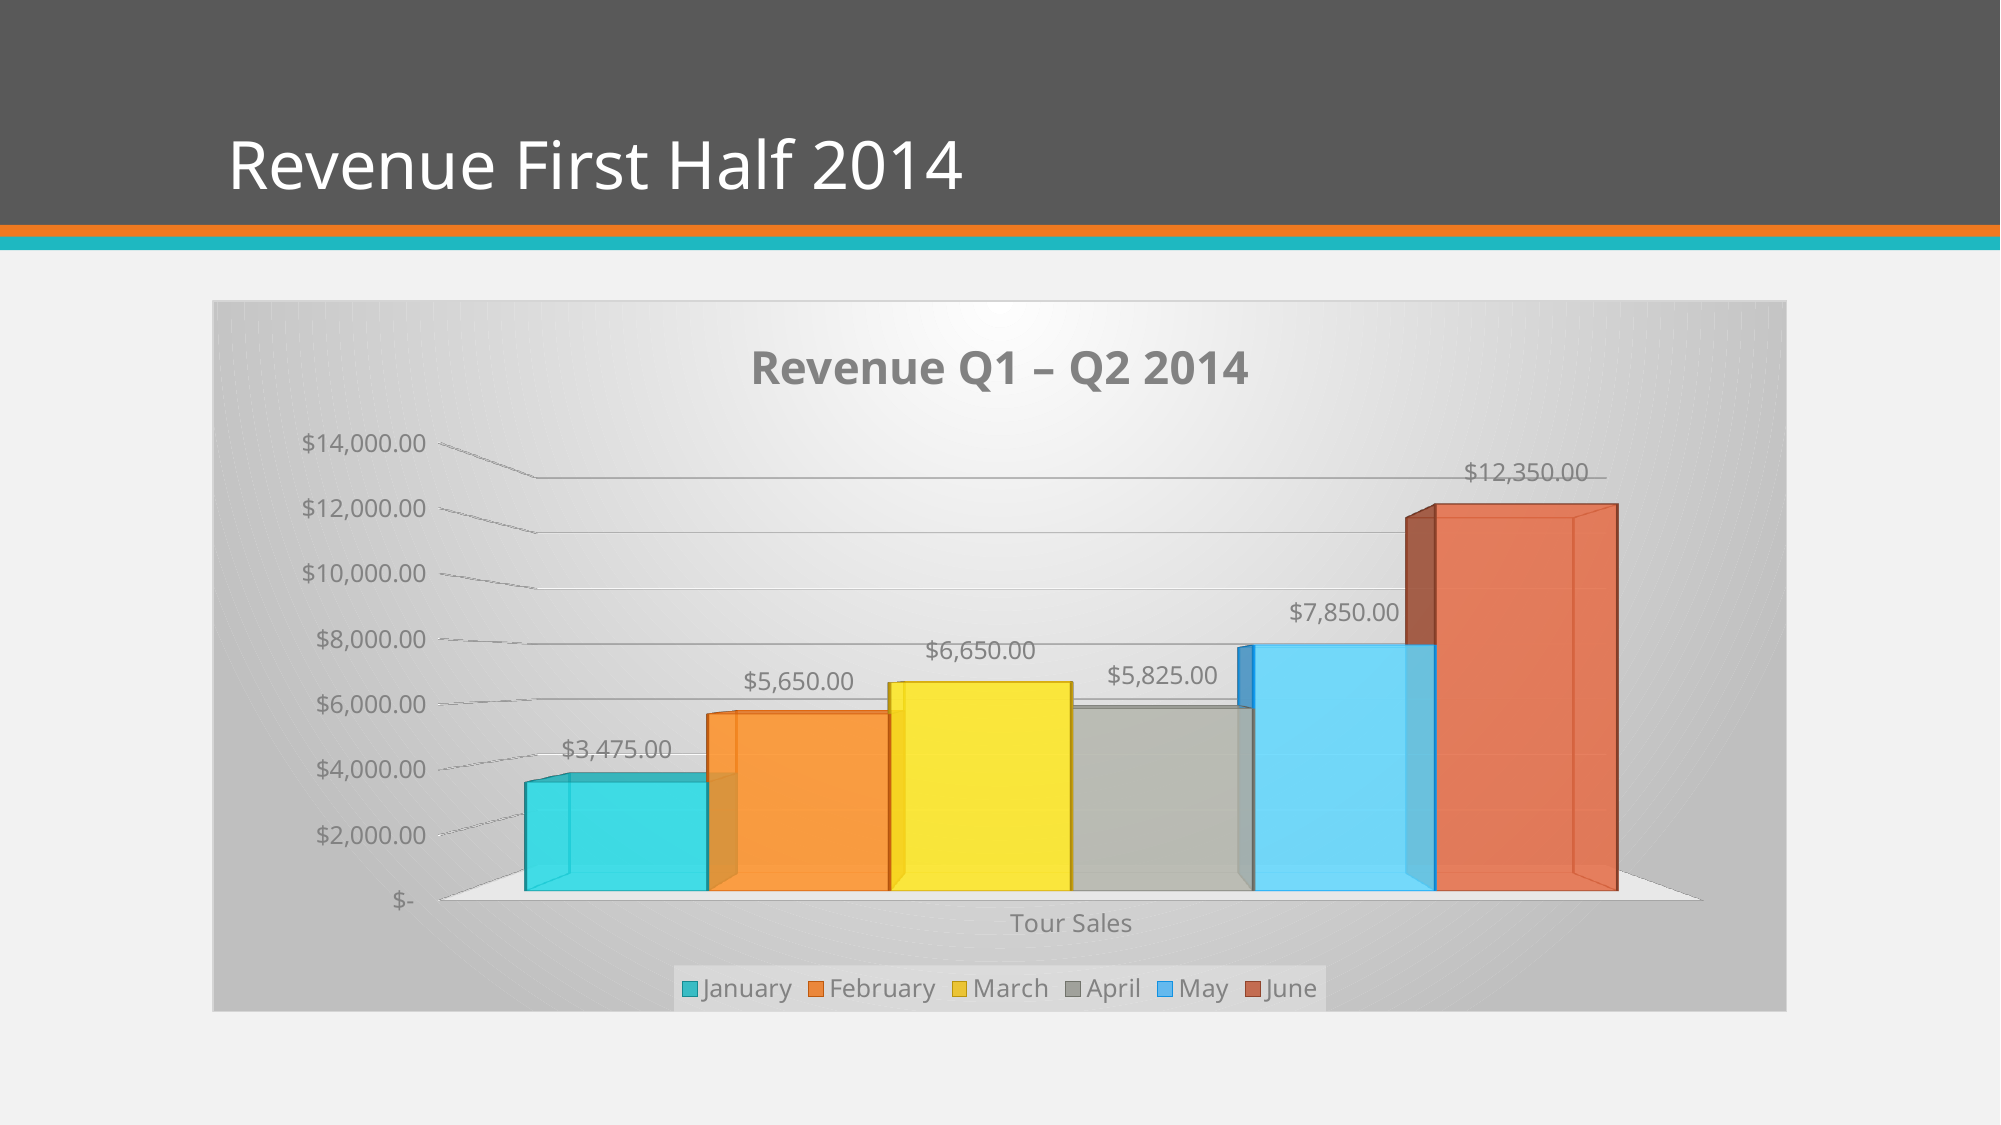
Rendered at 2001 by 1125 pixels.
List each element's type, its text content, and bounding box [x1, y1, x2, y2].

chart [212, 299, 1788, 1013]
title Revenue First Half 2014 [212, 41, 1788, 212]
